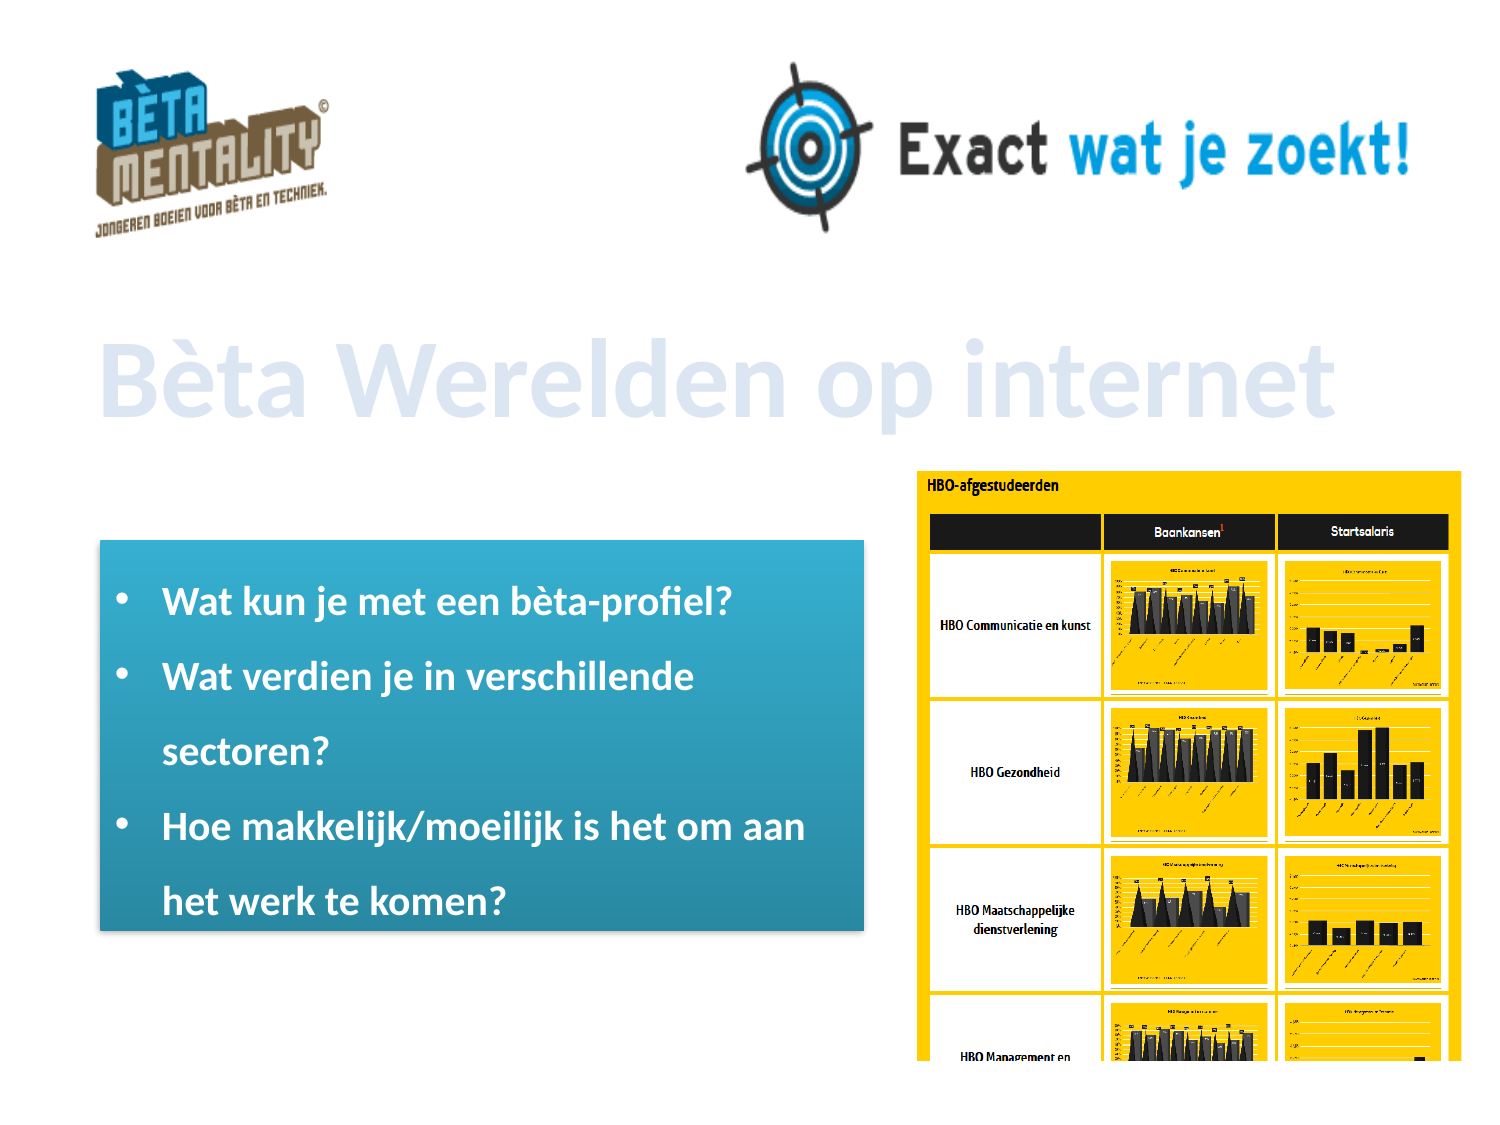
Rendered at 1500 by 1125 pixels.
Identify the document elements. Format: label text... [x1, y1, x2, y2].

picture [916, 471, 1462, 1061]
picture [76, 54, 368, 260]
picture [744, 54, 1417, 241]
text_box Bèta Werelden op internet [82, 297, 1355, 448]
text_box Wat kun je met een bèta-profiel? Wat verdien je in verschillende sectoren? Hoe makkelijk/moeilijk is het om aan het werk te komen? [100, 540, 864, 931]
